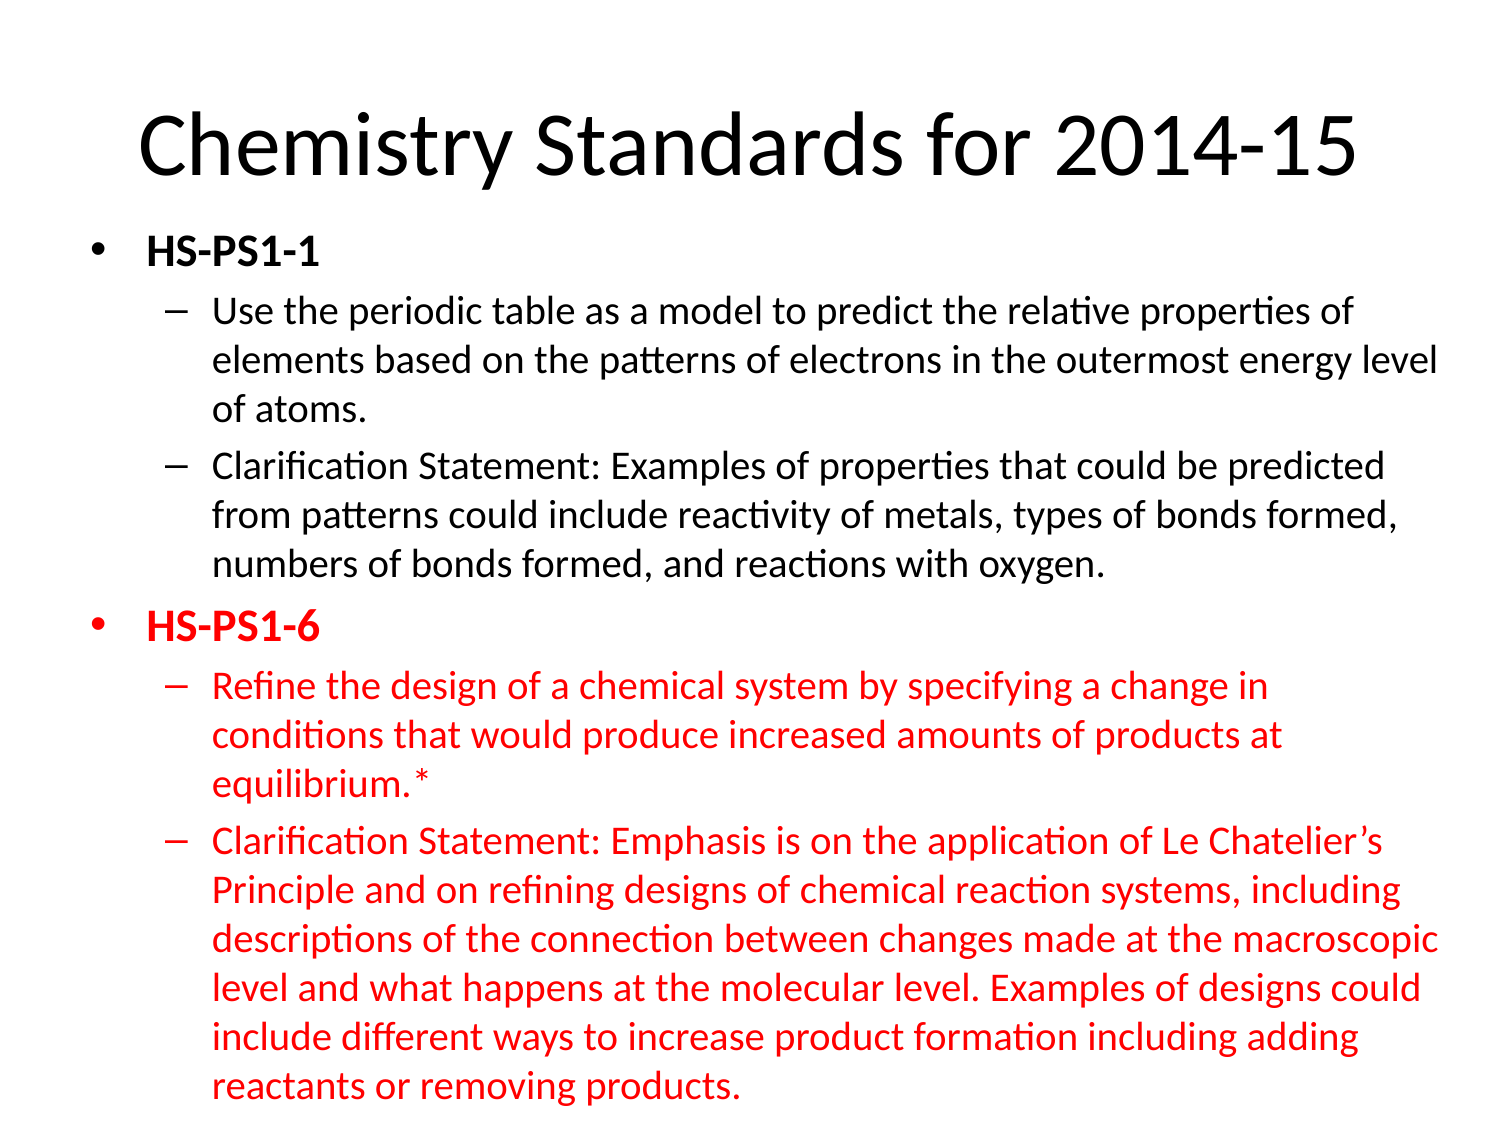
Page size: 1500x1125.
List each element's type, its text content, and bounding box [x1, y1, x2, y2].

list HS-PS1-1 Use the periodic table as a model to predict the relative properties of elements based on the patterns of electrons in the outermost energy level of atoms. Clarification Statement: Examples of properties that could be predicted from patterns could include reactivity of metals, types of bonds formed, numbers of bonds formed, and reactions with oxygen. HS-PS1-6 Refine the design of a chemical system by specifying a change in conditions that would produce increased amounts of products at equilibrium.* Clarification Statement: Emphasis is on the application of Le Chatelier’s Principle and on refining designs of chemical reaction systems, including descriptions of the connection between changes made at the macroscopic level and what happens at the molecular level. Examples of designs could include different ways to increase product formation including adding reactants or removing products. [75, 212, 1463, 1125]
title Chemistry Standards for 2014-15 [75, 45, 1425, 212]
